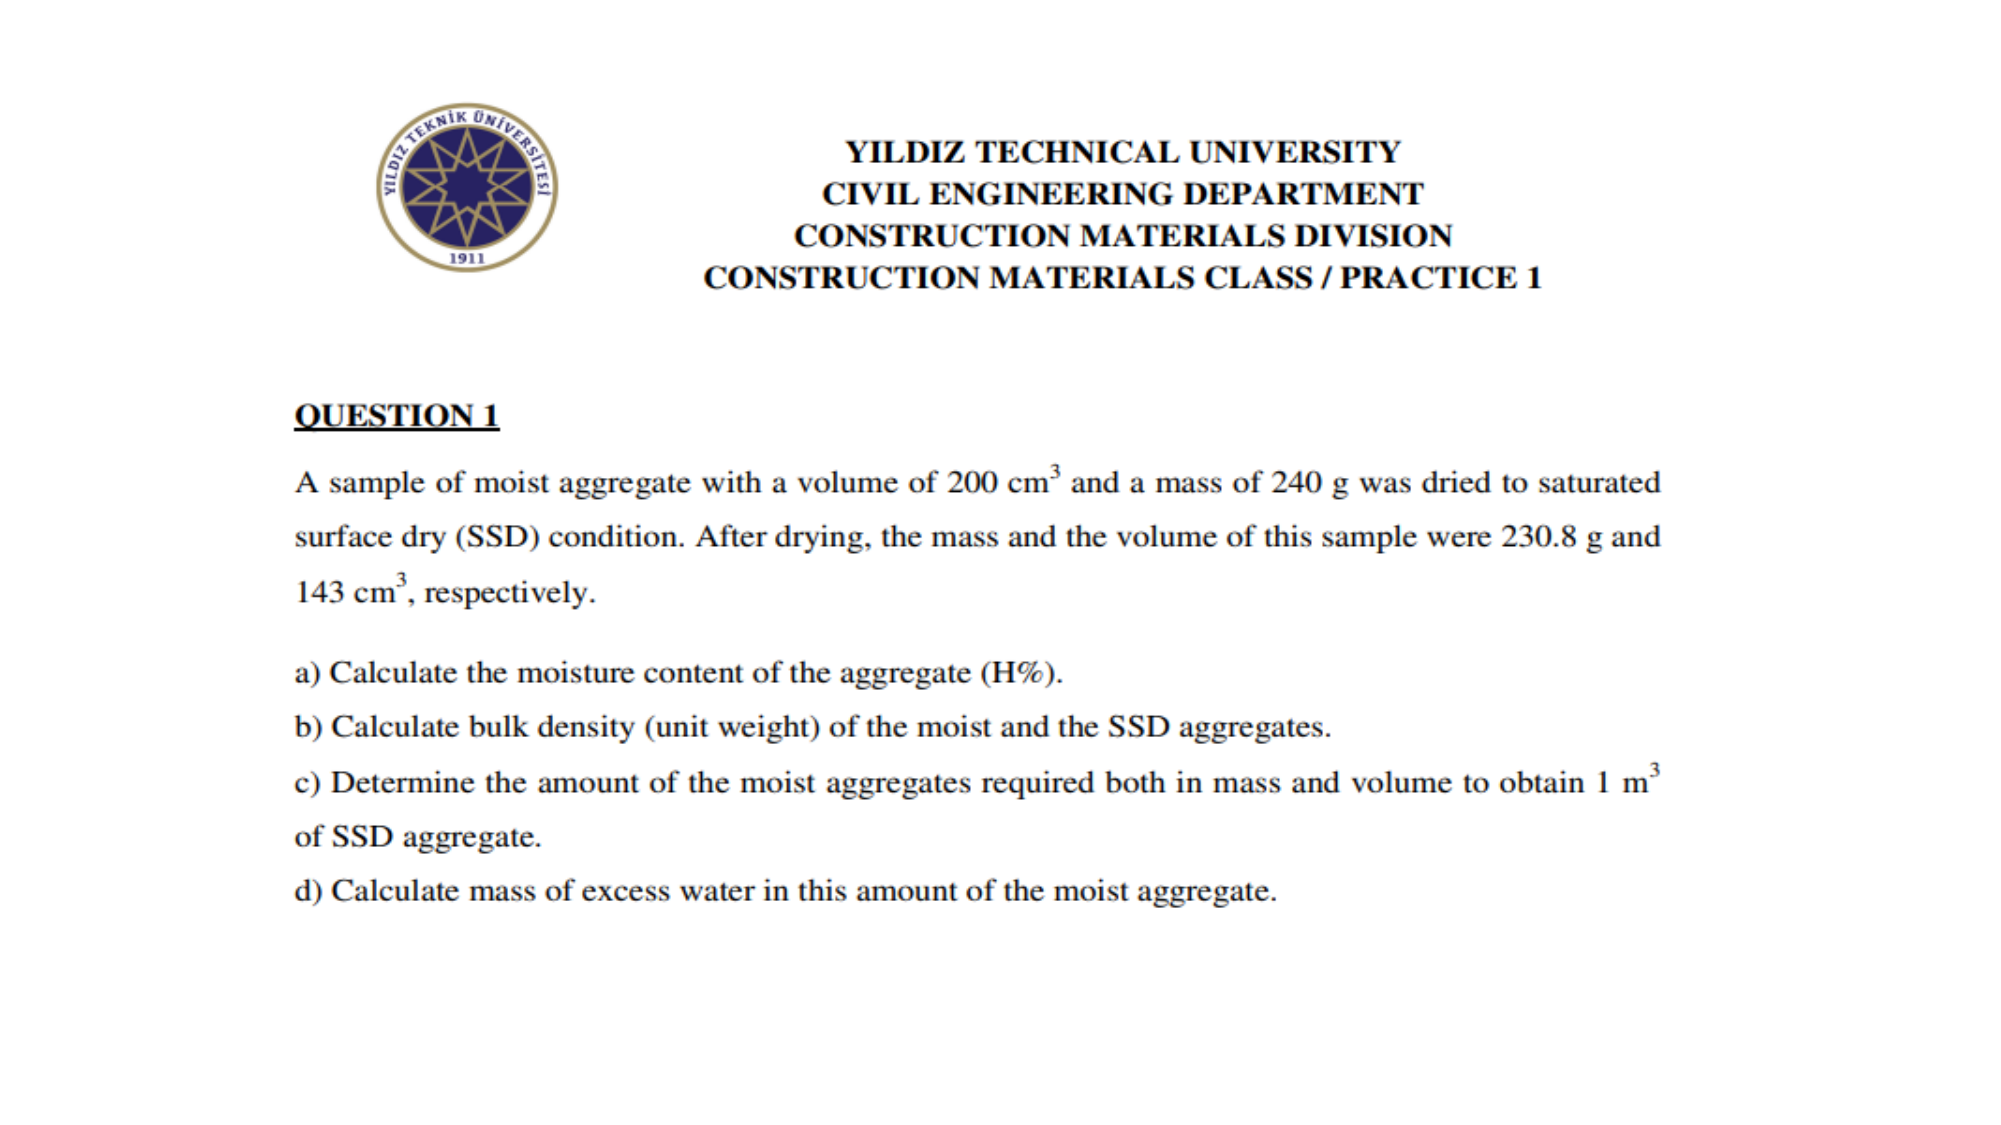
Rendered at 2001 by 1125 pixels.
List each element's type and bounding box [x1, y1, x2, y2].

picture [211, 59, 1738, 1066]
